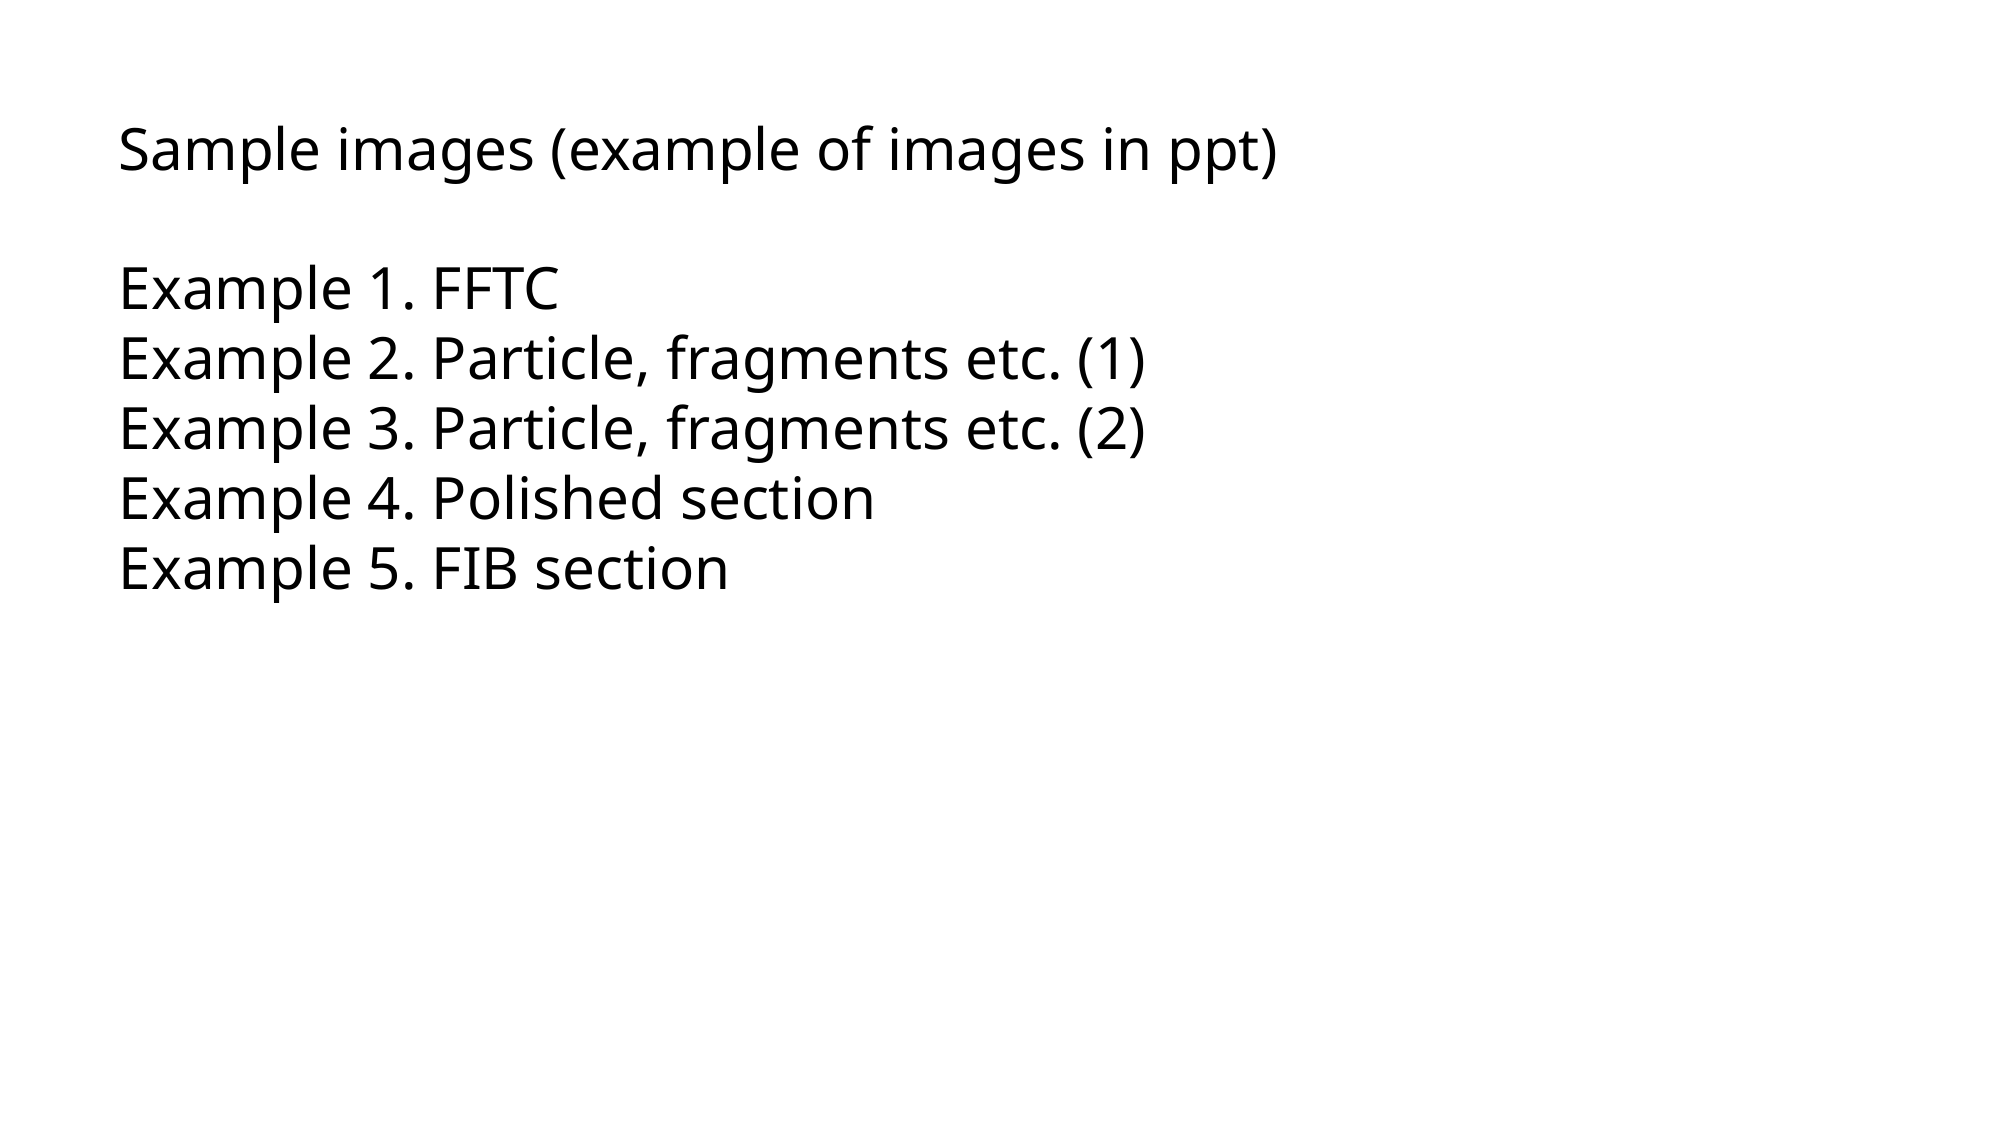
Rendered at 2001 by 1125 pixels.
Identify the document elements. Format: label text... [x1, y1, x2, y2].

text_box Sample images (example of images in ppt) Example 1. FFTC Example 2. Particle, fragments etc. (1) Example 3. Particle, fragments etc. (2) Example 4. Polished section Example 5. FIB section [104, 104, 1932, 889]
